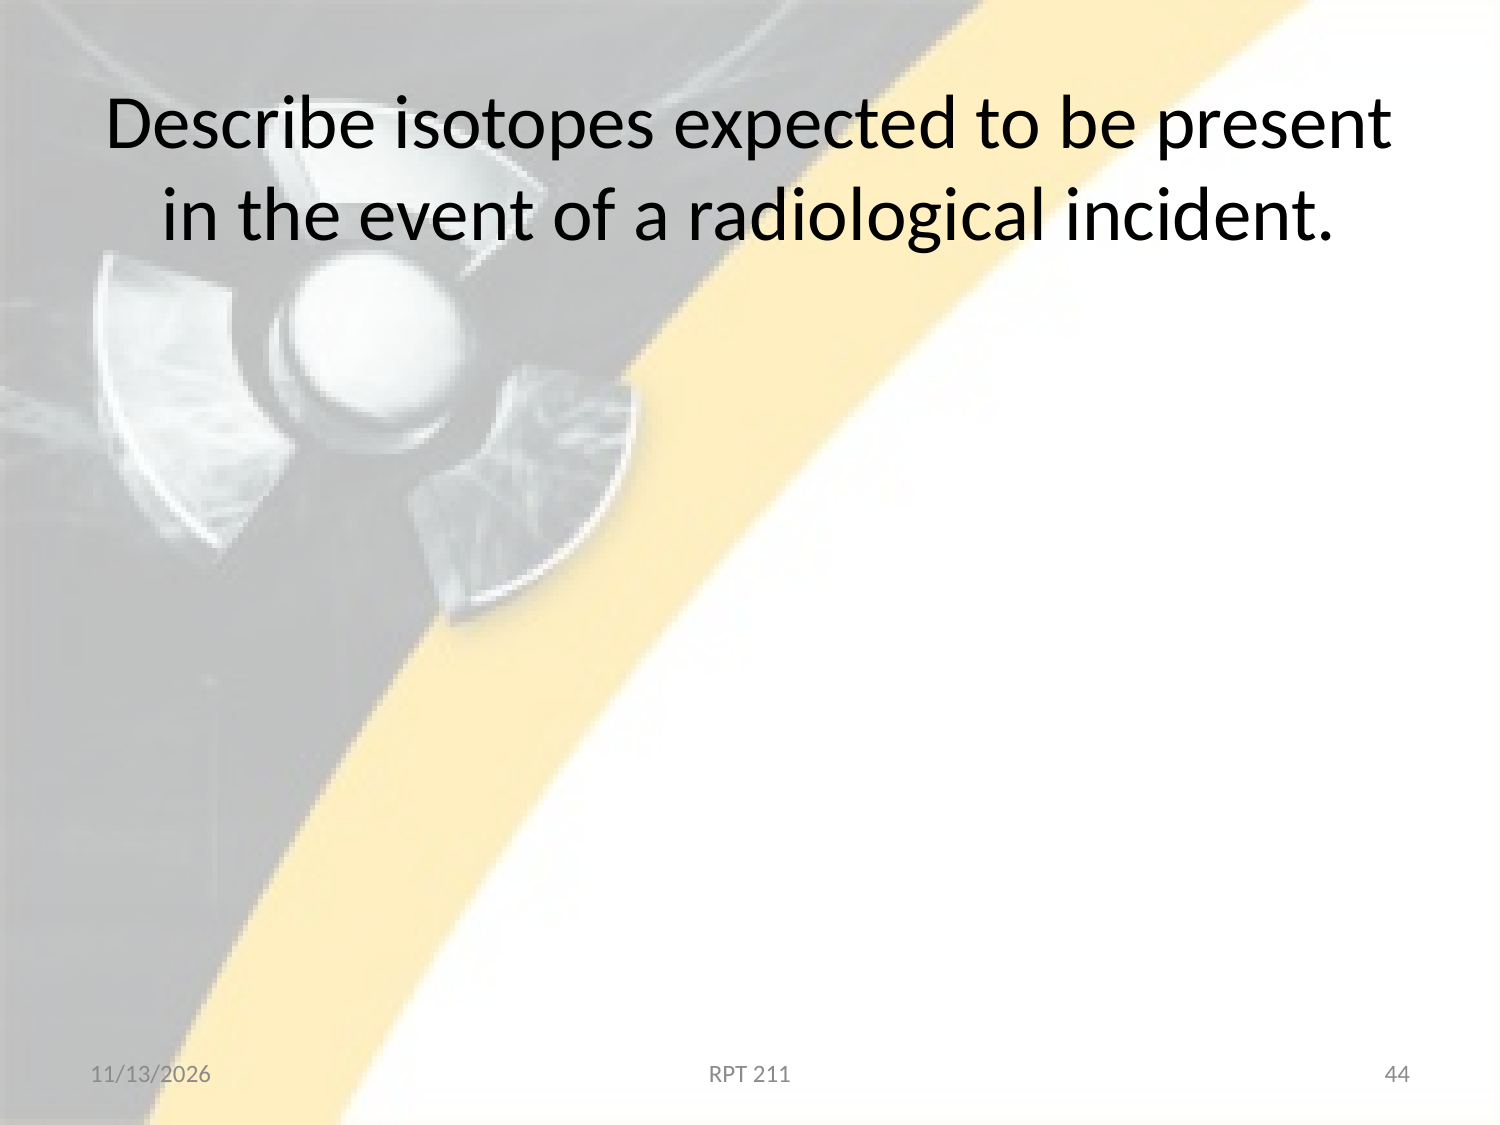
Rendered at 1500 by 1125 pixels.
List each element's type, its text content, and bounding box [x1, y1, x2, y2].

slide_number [75, 1042, 425, 1103]
footer RPT 211 [512, 1042, 988, 1103]
title Describe isotopes expected to be present in the event of a radiological incident. [75, 45, 1425, 375]
slide_number 44 [1074, 1042, 1425, 1103]
